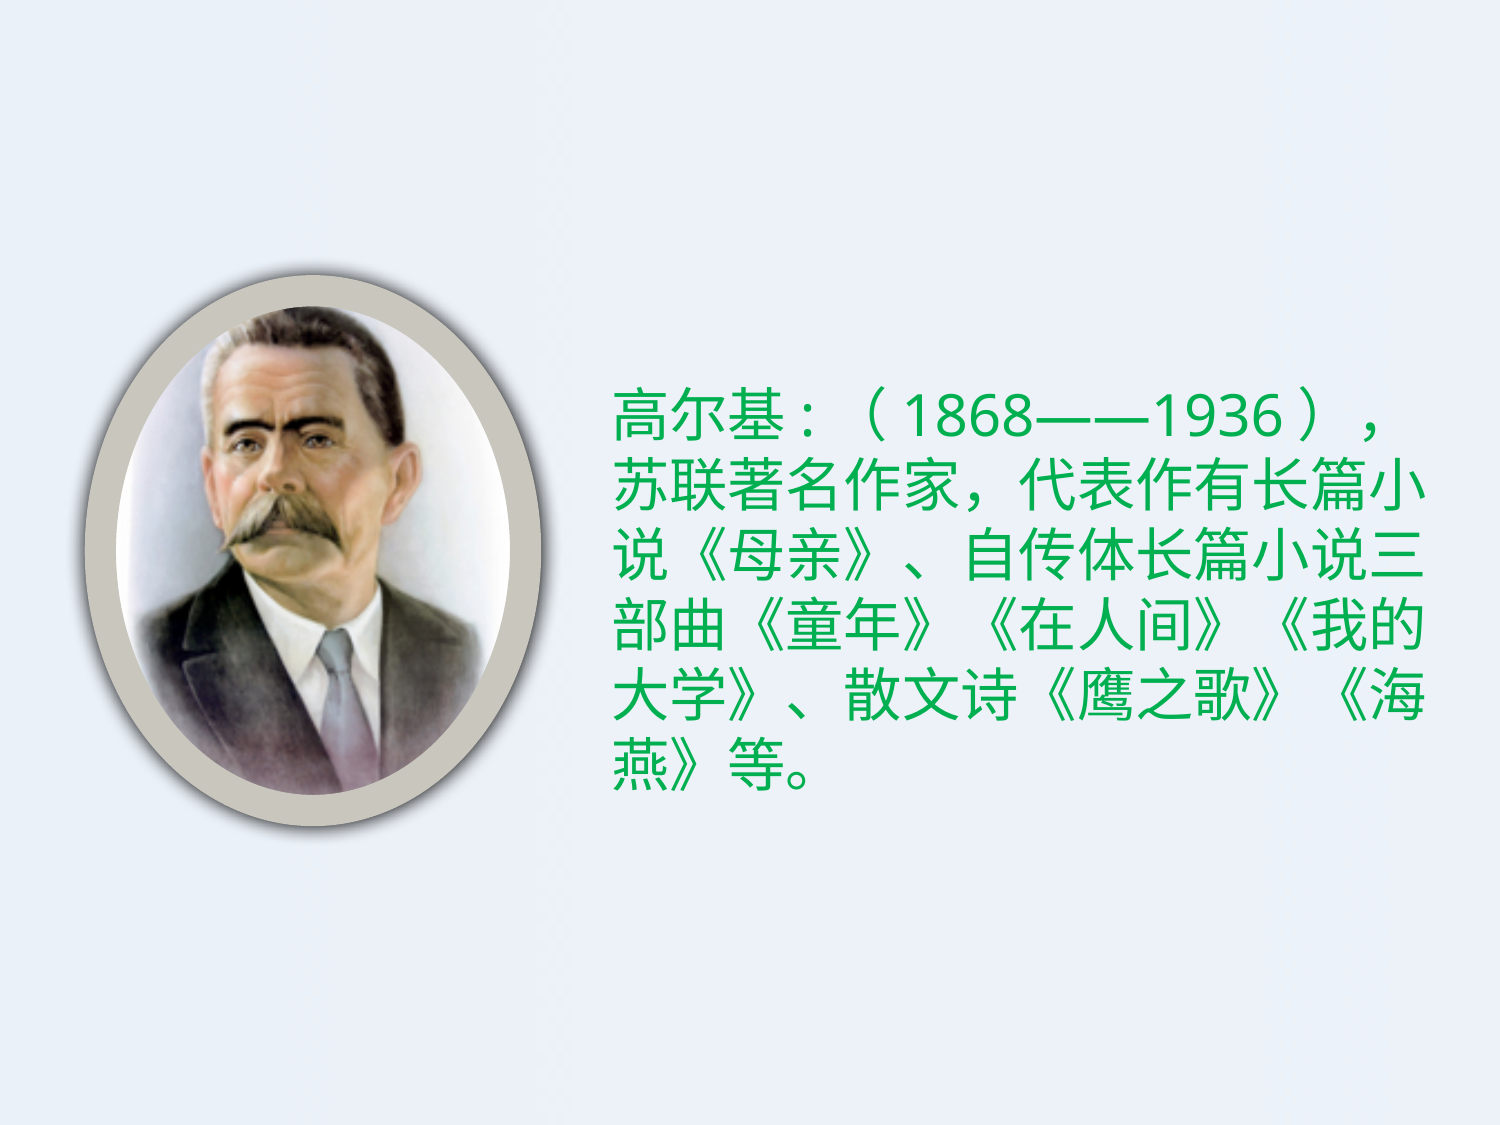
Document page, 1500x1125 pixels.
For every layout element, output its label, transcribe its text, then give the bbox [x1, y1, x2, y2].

picture [0, 0, 1500, 1125]
text_box 高尔基:（1868——1936），苏联著名作家，代表作有长篇小说《母亲》、自传体长篇小说三部曲《童年》《在人间》《我的大学》、散文诗《鹰之歌》《海燕》等。 [596, 370, 1442, 806]
